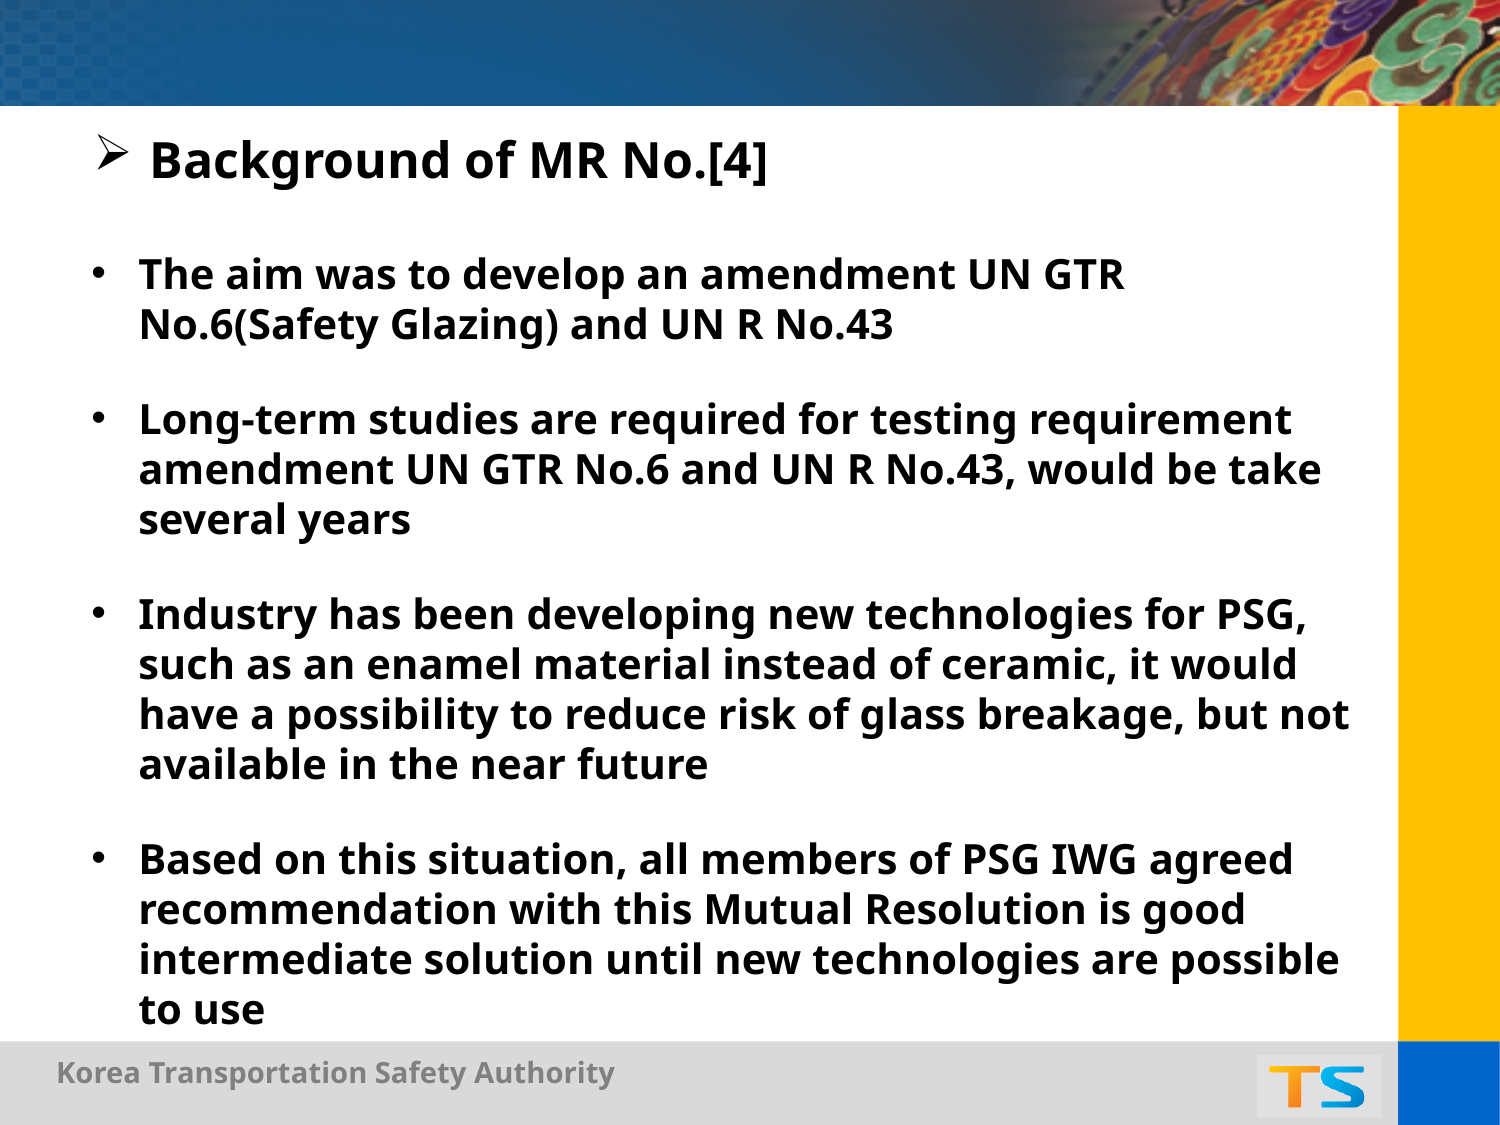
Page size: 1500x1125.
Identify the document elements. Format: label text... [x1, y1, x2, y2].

text_box The aim was to develop an amendment UN GTR No.6(Safety Glazing) and UN R No.43 Long-term studies are required for testing requirement amendment UN GTR No.6 and UN R No.43, would be take several years Industry has been developing new technologies for PSG, such as an enamel material instead of ceramic, it would have a possibility to reduce risk of glass breakage, but not available in the near future Based on this situation, all members of PSG IWG agreed recommendation with this Mutual Resolution is good intermediate solution until new technologies are possible to use [76, 240, 1376, 1041]
picture [1257, 1055, 1382, 1117]
picture [0, 0, 1500, 106]
text_box Background of MR No.[4] [78, 121, 784, 197]
